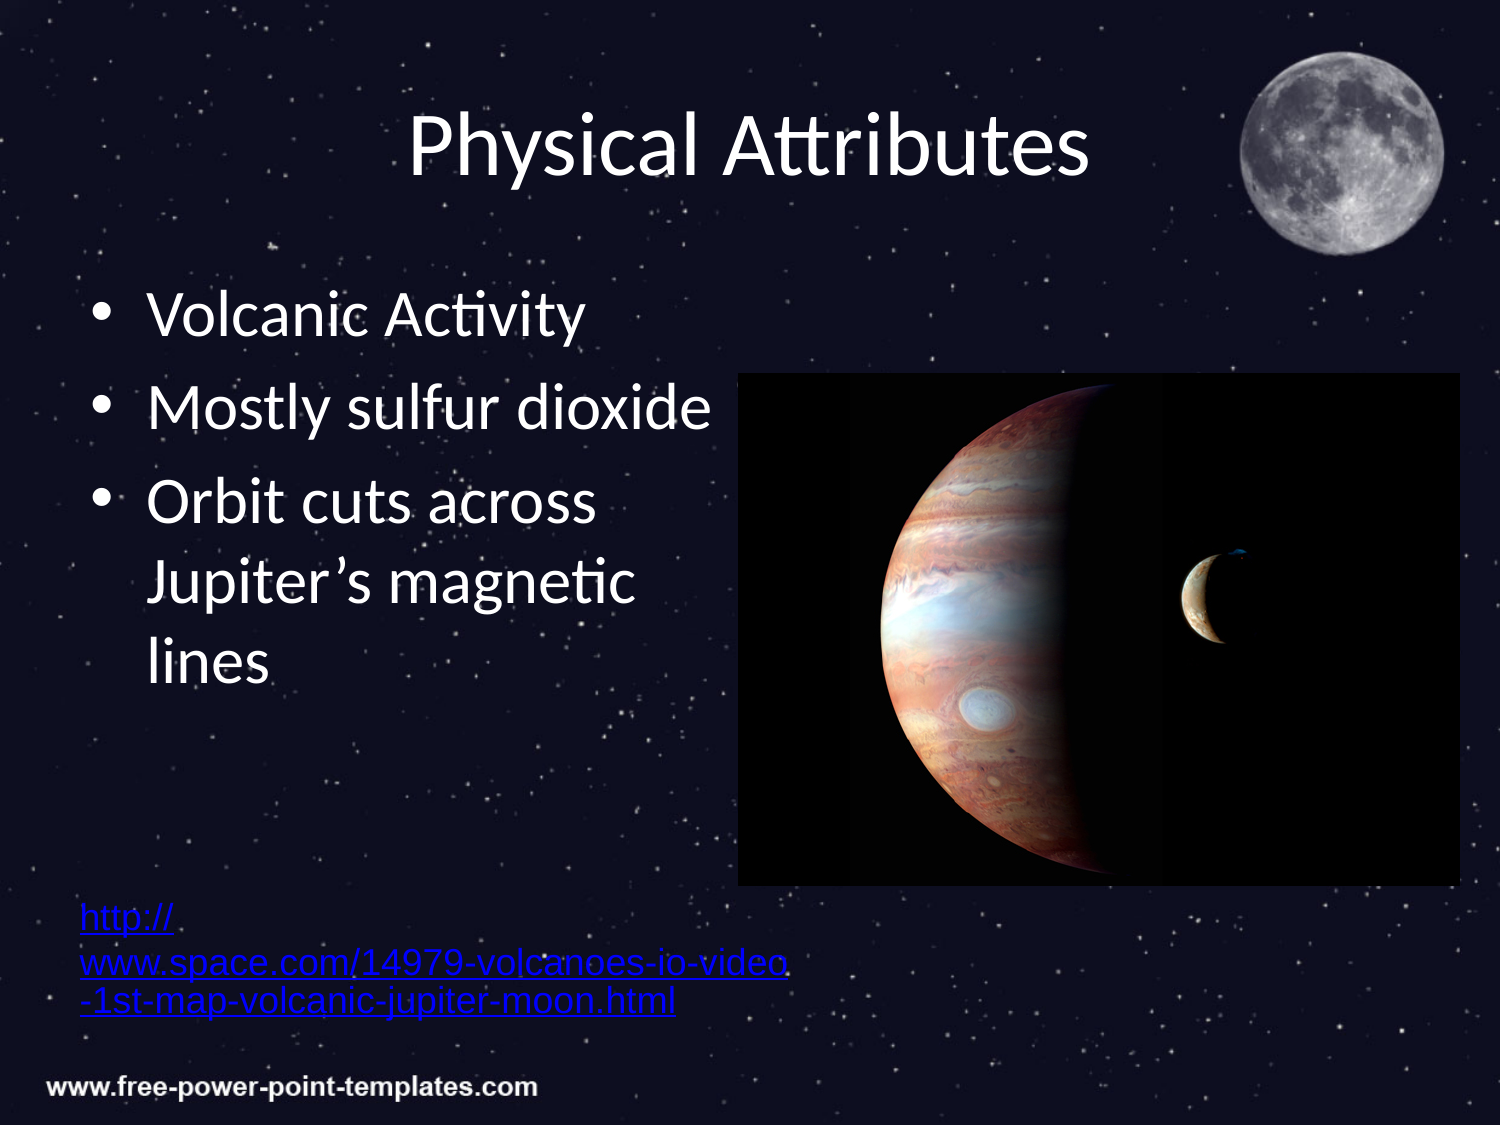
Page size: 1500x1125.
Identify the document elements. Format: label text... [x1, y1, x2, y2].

list Volcanic Activity Mostly sulfur dioxide Orbit cuts across Jupiter’s magnetic lines [75, 262, 750, 886]
picture [0, 0, 1500, 1125]
text_box http://www.space.com/14979-volcanoes-io-video-1st-map-volcanic-jupiter-moon.html [64, 886, 815, 1036]
title Physical Attributes [75, 45, 1425, 233]
